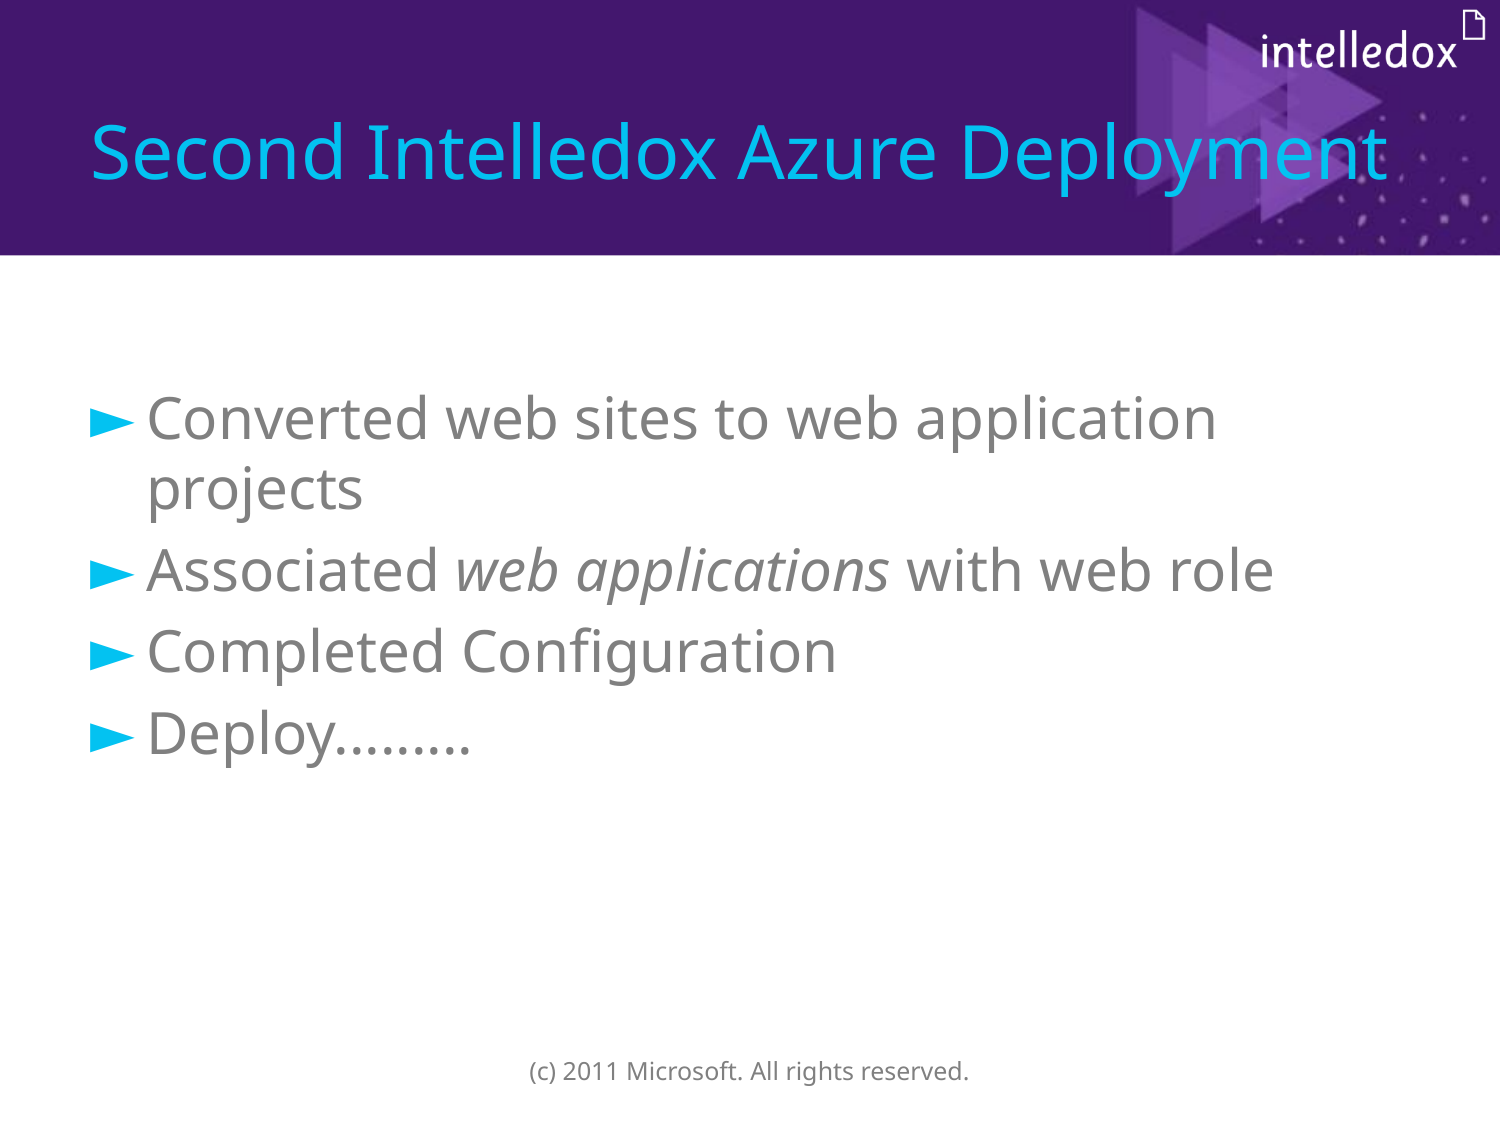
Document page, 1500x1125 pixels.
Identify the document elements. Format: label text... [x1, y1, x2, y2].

picture [0, 0, 1500, 255]
title Second Intelledox Azure Deployment [75, 56, 1425, 244]
list Converted web sites to web application projects Associated web applications with web role Completed Configuration Deploy......... [75, 373, 1425, 1005]
footer (c) 2011 Microsoft. All rights reserved. [512, 1042, 988, 1103]
